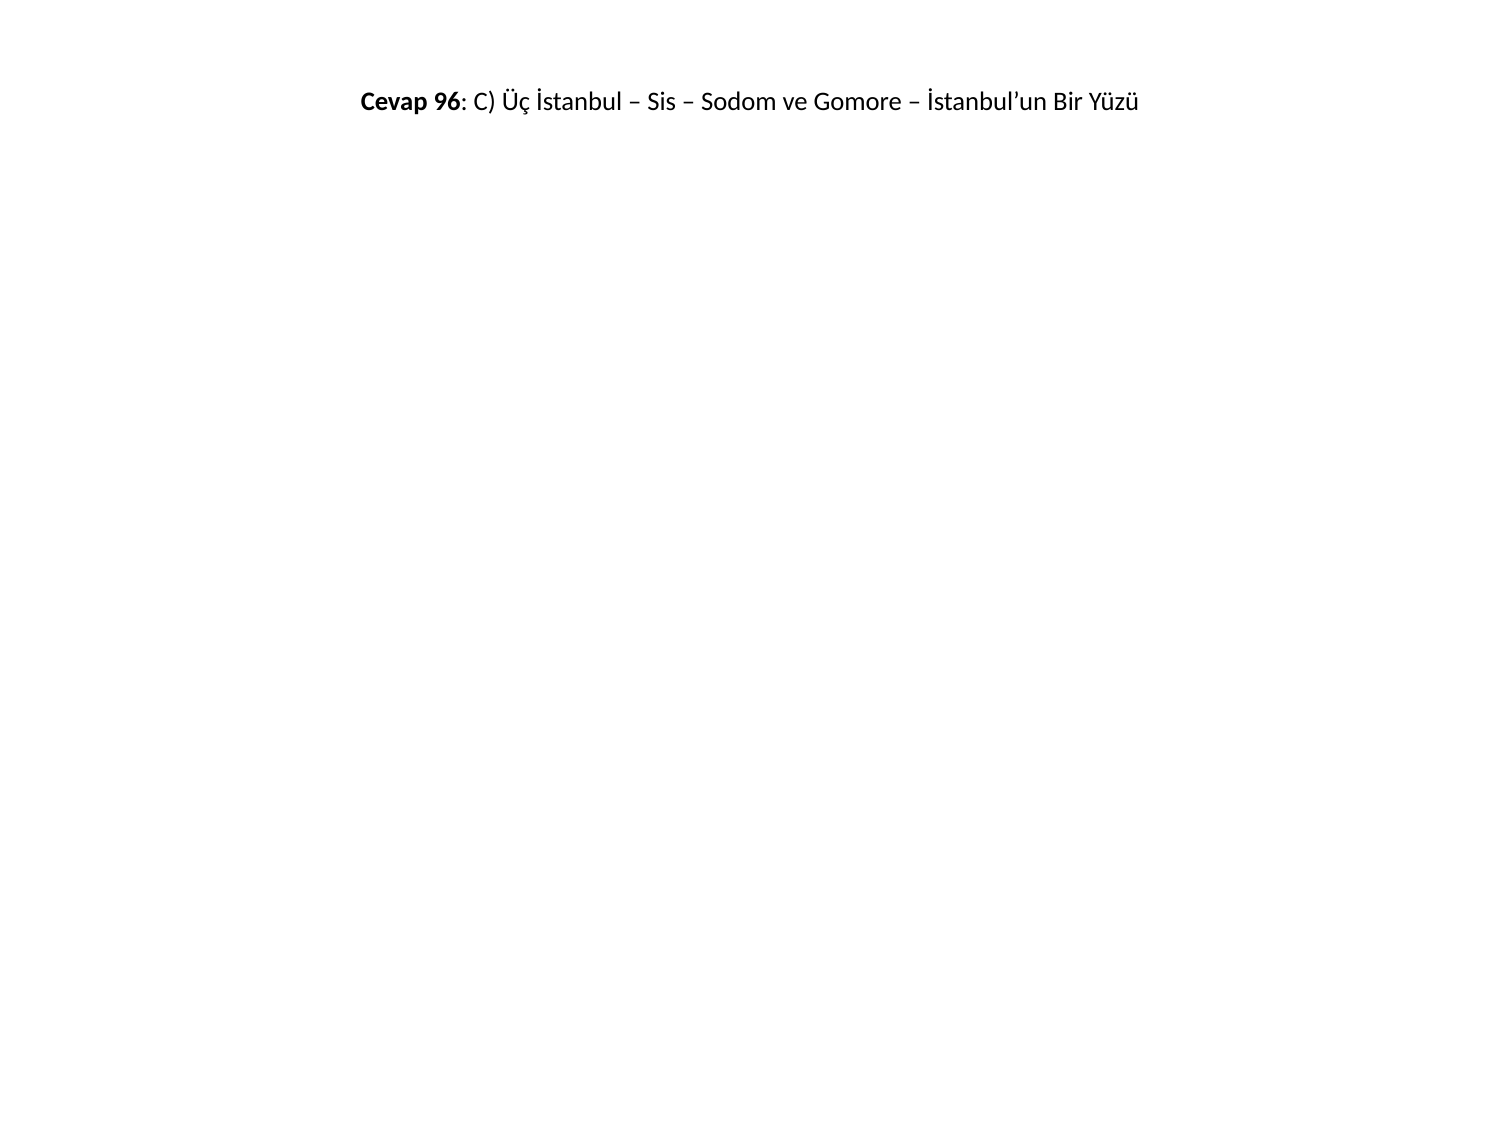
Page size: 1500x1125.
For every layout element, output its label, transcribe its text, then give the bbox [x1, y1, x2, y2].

title Cevap 96: C) Üç İstanbul – Sis – Sodom ve Gomore – İstanbul’un Bir Yüzü [75, 45, 1425, 188]
